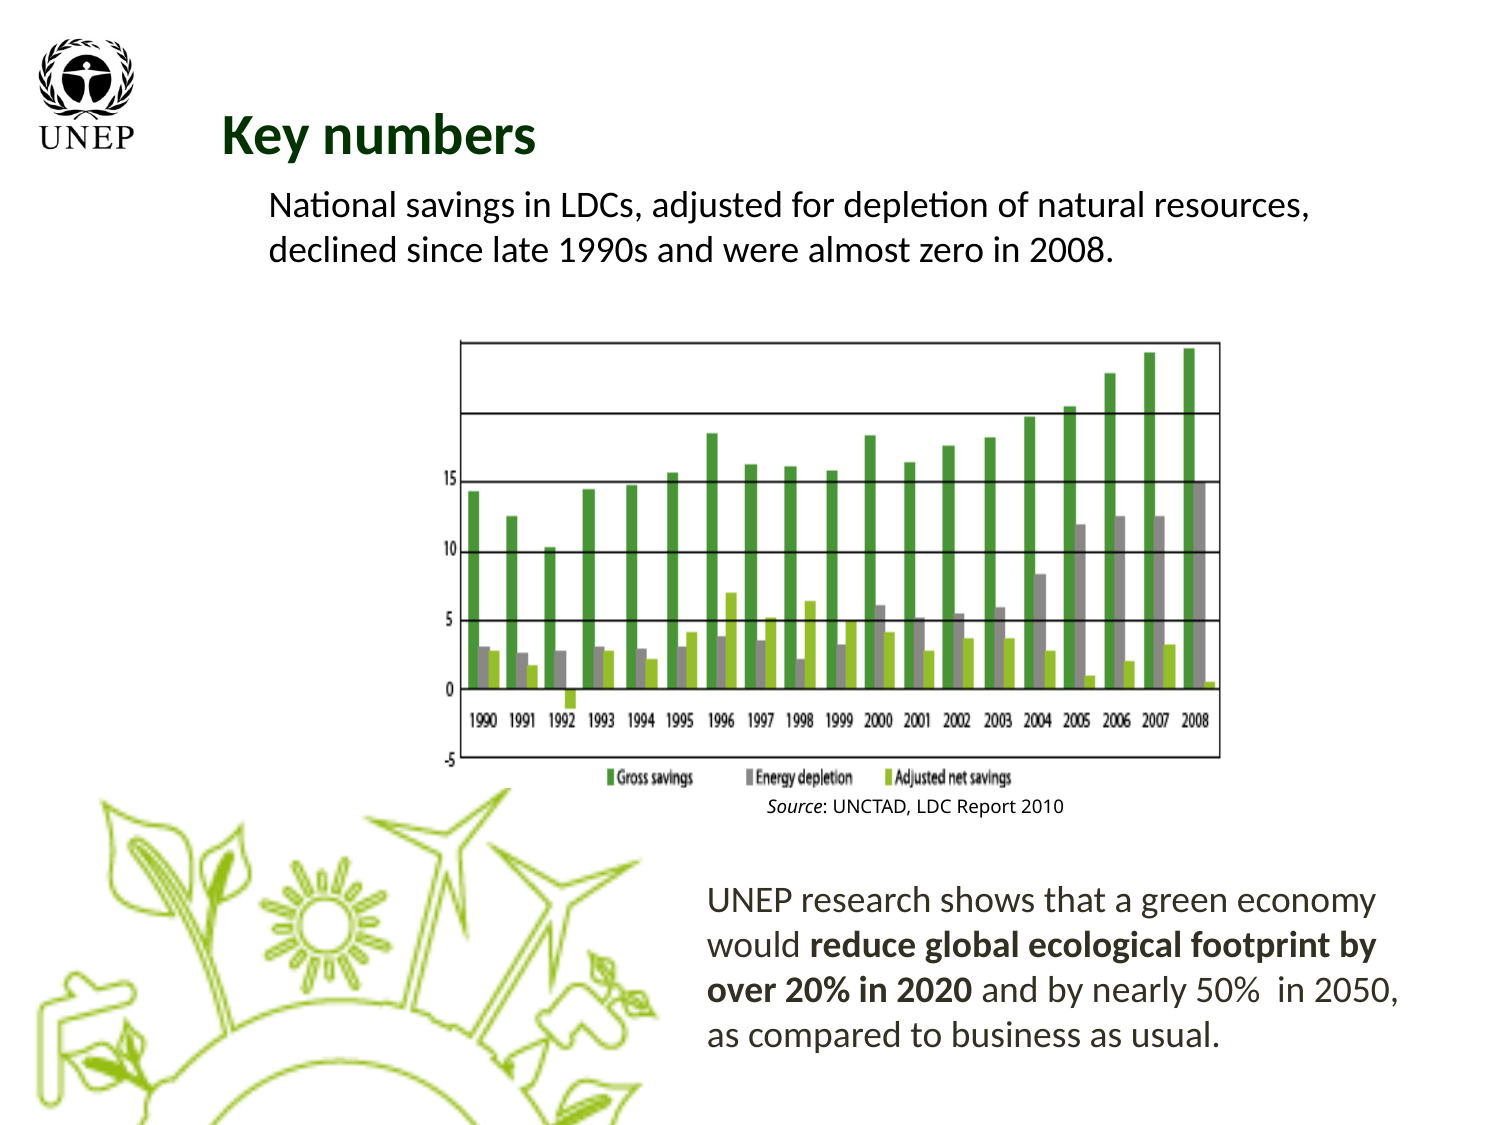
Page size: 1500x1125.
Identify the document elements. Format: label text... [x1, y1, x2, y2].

picture [37, 37, 135, 151]
text_box UNEP research shows that a green economy would reduce global ecological footprint by over 20% in 2020 and by nearly 50% in 2050, as compared to business as usual. [692, 867, 1440, 1062]
text_box National savings in LDCs, adjusted for depletion of natural resources, declined since late 1990s and were almost zero in 2008. [253, 172, 1450, 278]
text_box Key numbers [207, 99, 693, 163]
picture [0, 324, 1235, 1125]
text_box Source: UNCTAD, LDC Report 2010 [752, 797, 1079, 825]
